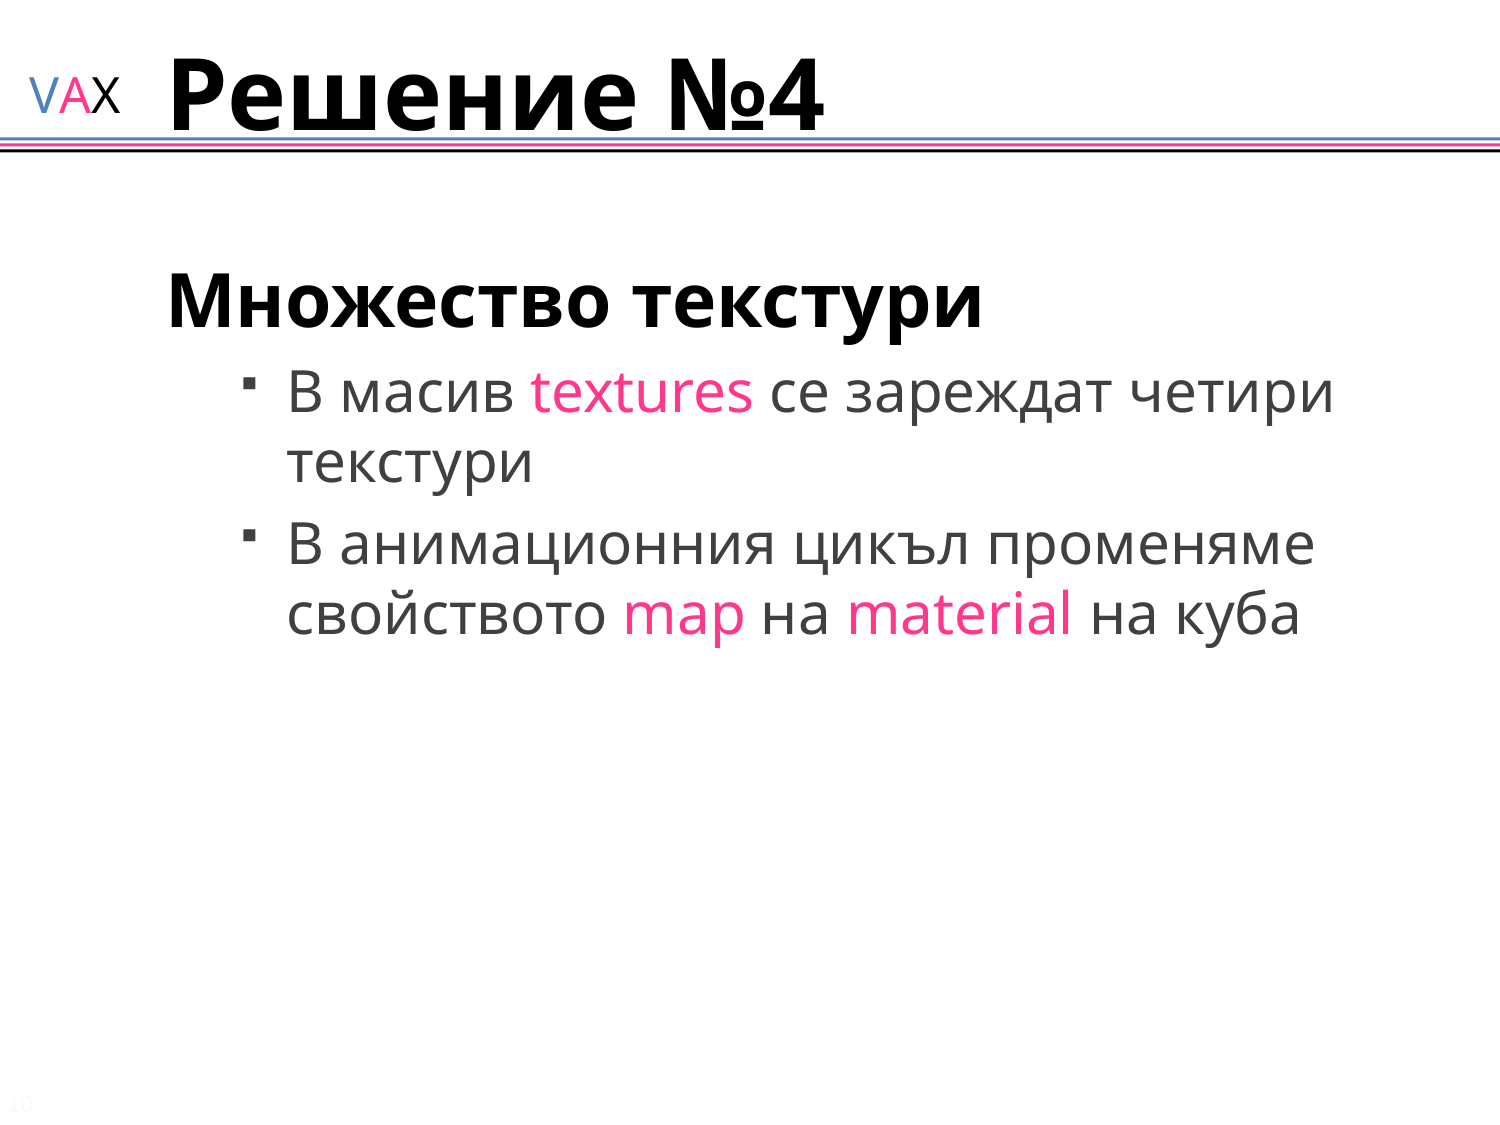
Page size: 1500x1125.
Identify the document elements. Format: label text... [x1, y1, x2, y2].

title Решение №4 [0, 37, 1500, 144]
list Множество текстури В масив textures се зареждат четири текстури В анимационния цикъл променяме свойството map на material на куба [150, 200, 1488, 1113]
